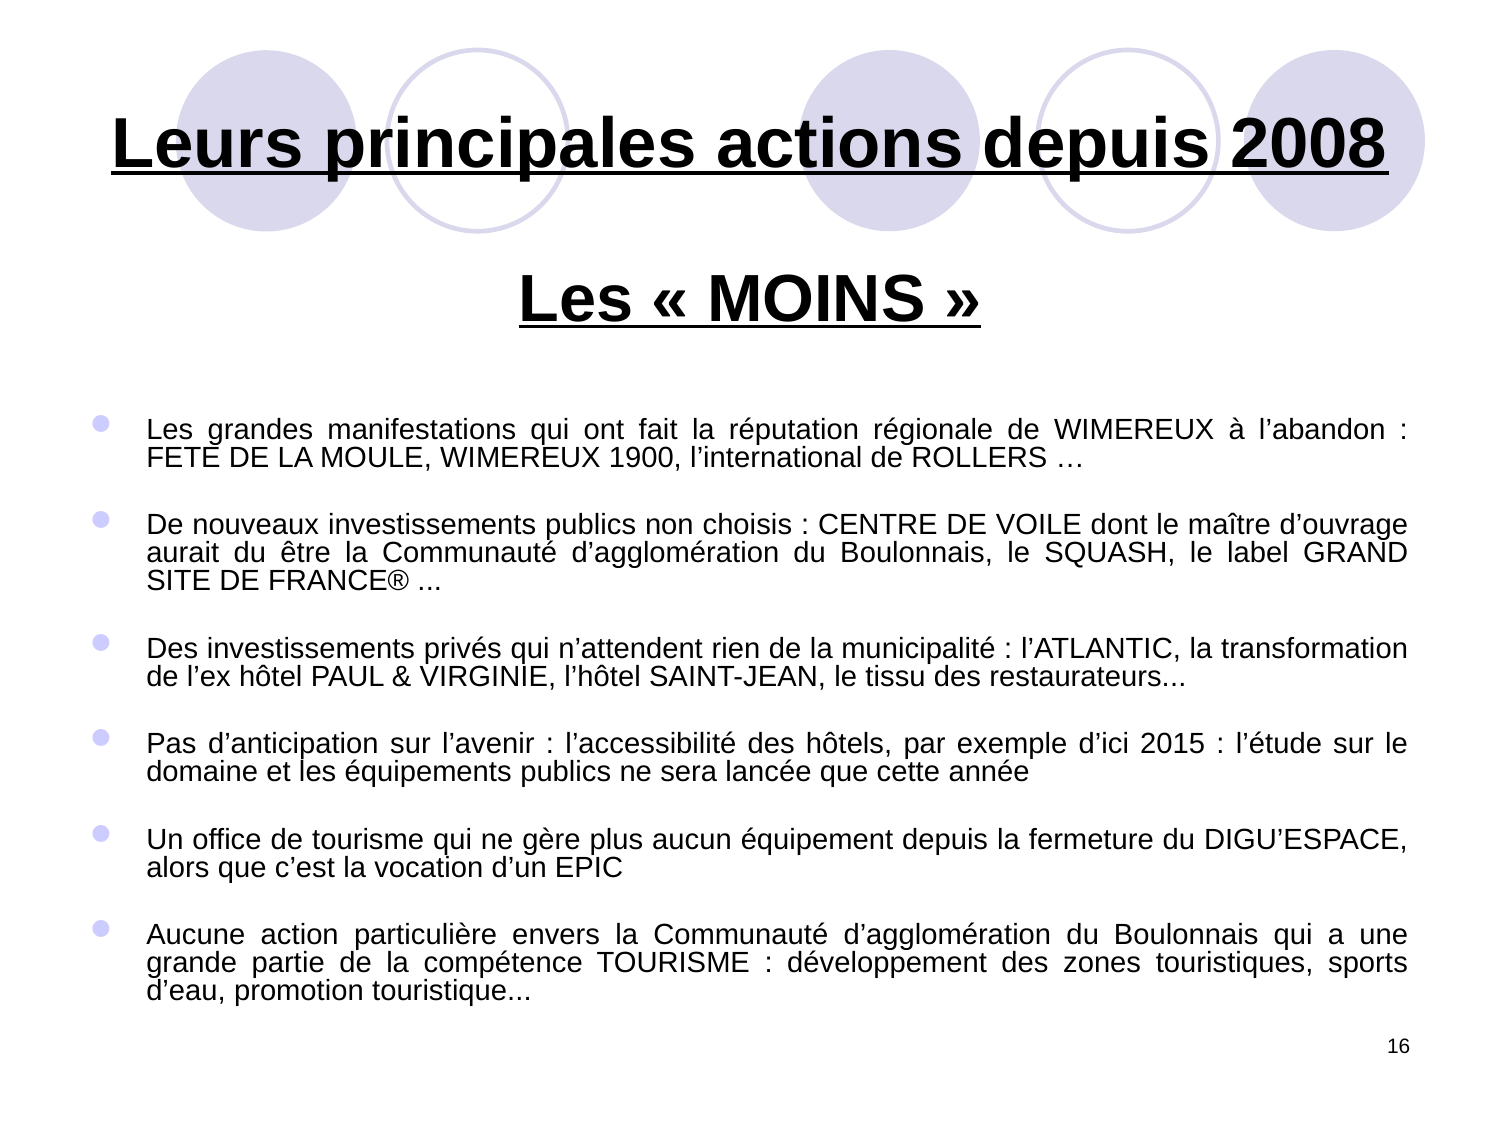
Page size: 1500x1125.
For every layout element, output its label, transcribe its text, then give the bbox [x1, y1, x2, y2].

title Leurs principales actions depuis 2008 [74, 44, 1426, 233]
slide_number 16 [1074, 1024, 1426, 1101]
list Les « MOINS » Les grandes manifestations qui ont fait la réputation régionale de WIMEREUX à l’abandon : FETE DE LA MOULE, WIMEREUX 1900, l’international de ROLLERS … De nouveaux investissements publics non choisis : CENTRE DE VOILE dont le maître d’ouvrage aurait du être la Communauté d’agglomération du Boulonnais, le SQUASH, le label GRAND SITE DE FRANCE® ... Des investissements privés qui n’attendent rien de la municipalité : l’ATLANTIC, la transformation de l’ex hôtel PAUL & VIRGINIE, l’hôtel SAINT-JEAN, le tissu des restaurateurs... Pas d’anticipation sur l’avenir : l’accessibilité des hôtels, par exemple d’ici 2015 : l’étude sur le domaine et les équipements publics ne sera lancée que cette année Un office de tourisme qui ne gère plus aucun équipement depuis la fermeture du DIGU’ESPACE, alors que c’est la vocation d’un EPIC Aucune action particulière envers la Communauté d’agglomération du Boulonnais qui a une grande partie de la compétence TOURISME : développement des zones touristiques, sports d’eau, promotion touristique... [74, 262, 1426, 1006]
